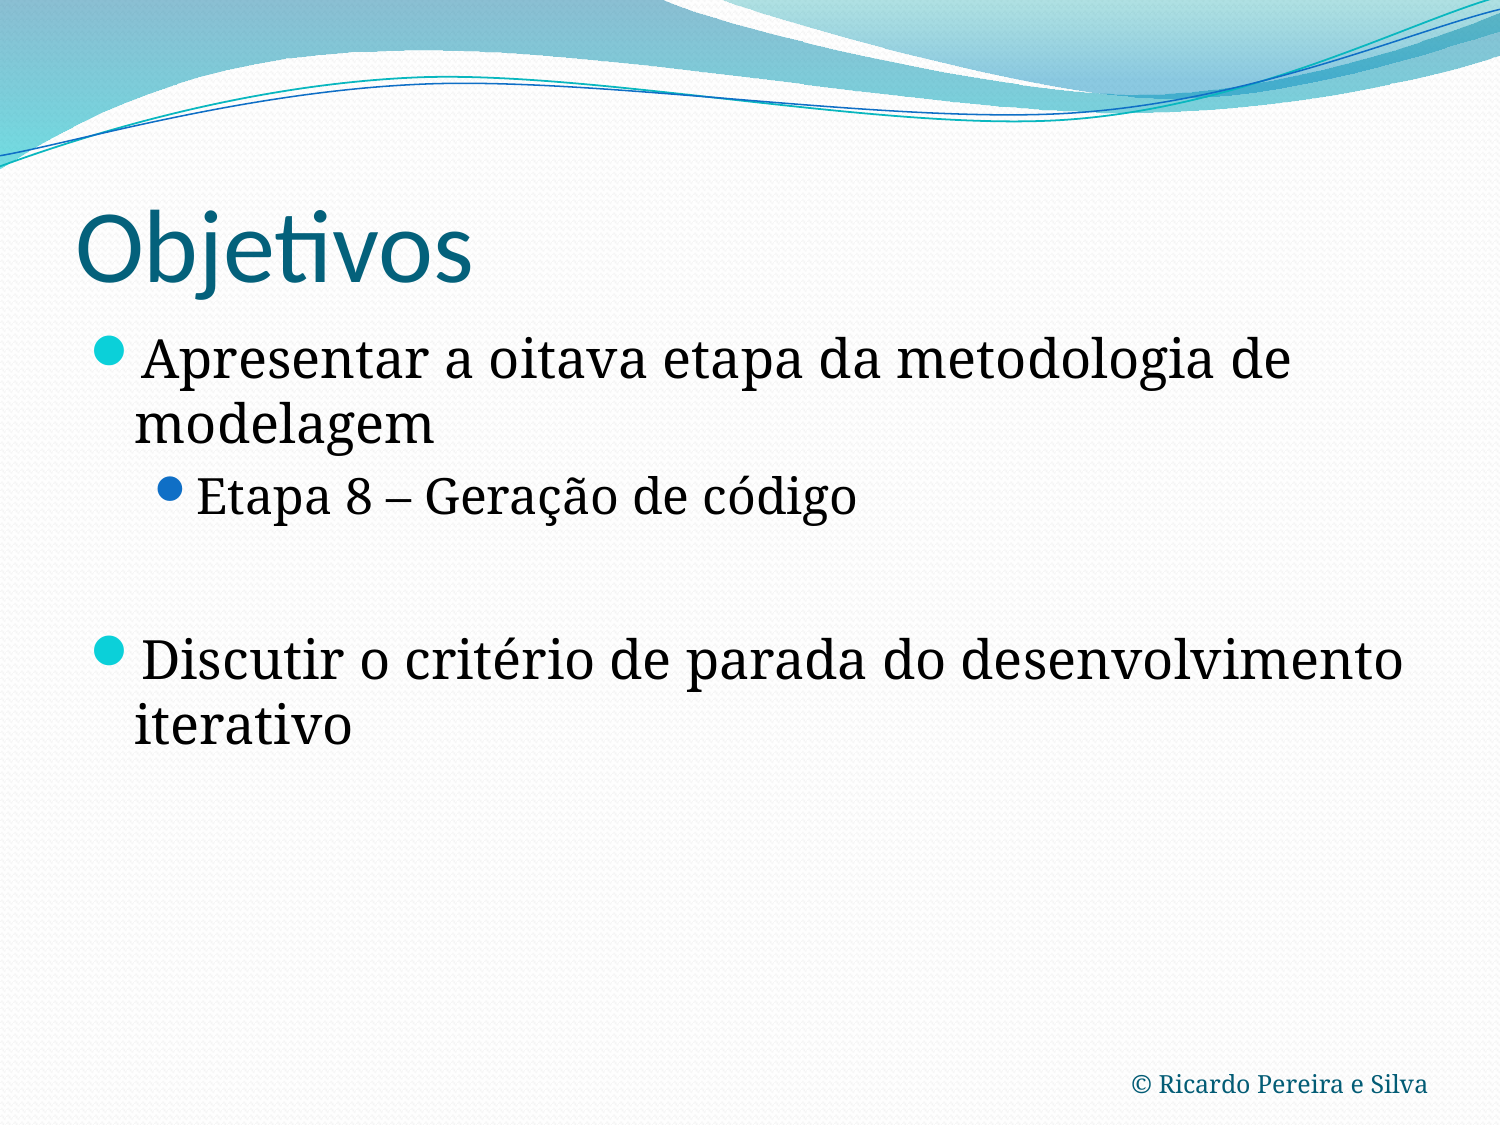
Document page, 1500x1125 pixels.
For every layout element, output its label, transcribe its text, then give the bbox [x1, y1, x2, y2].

footer © Ricardo Pereira e Silva [1101, 1042, 1429, 1103]
list Apresentar a oitava etapa da metodologia de modelagem Etapa 8 – Geração de código Discutir o critério de parada do desenvolvimento iterativo [75, 317, 1425, 1038]
title Objetivos [75, 115, 1425, 303]
